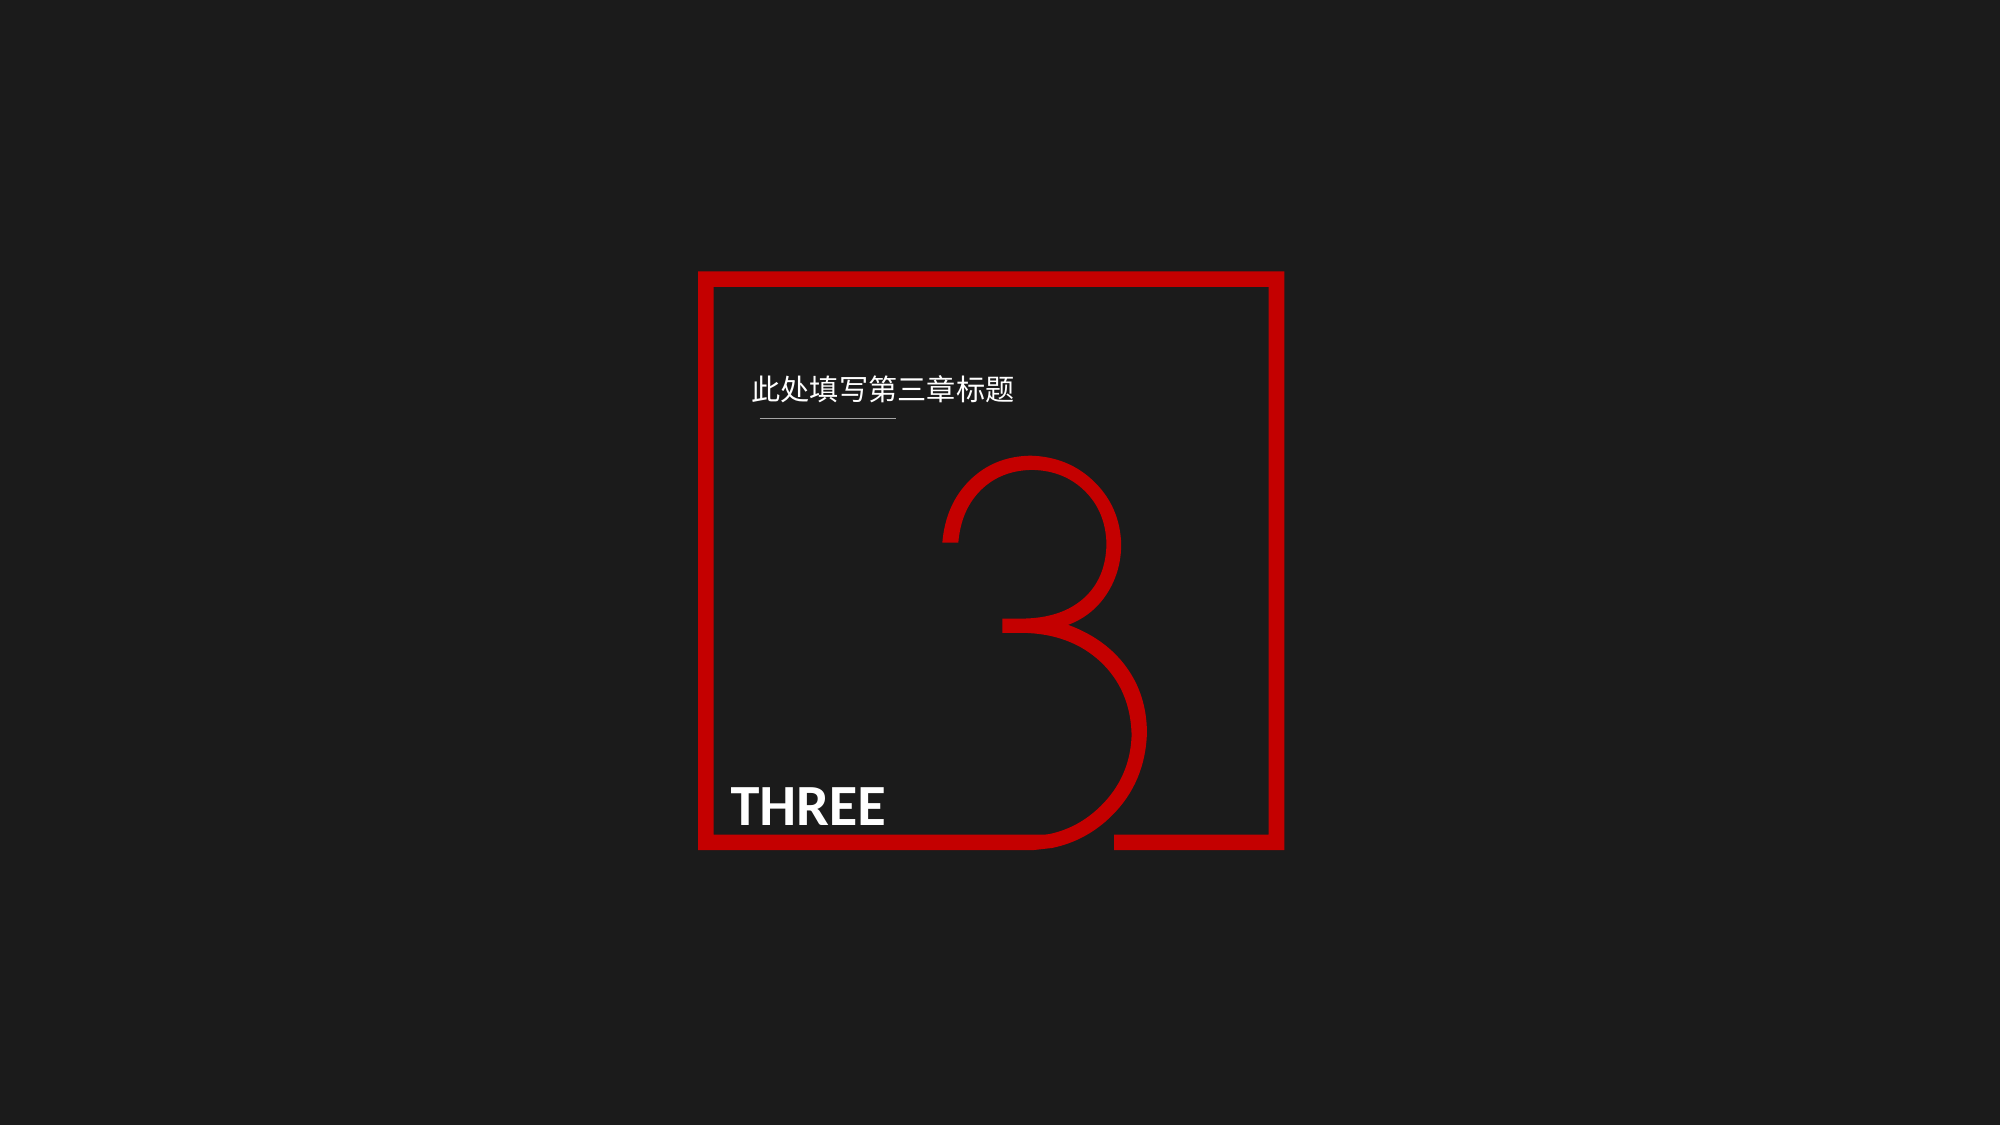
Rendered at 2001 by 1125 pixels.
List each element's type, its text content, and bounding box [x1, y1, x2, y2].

text_box [0, 0, 2000, 1125]
text_box 此处填写第三章标题 [736, 364, 1264, 414]
text_box [698, 271, 1285, 851]
text_box THREE [715, 759, 901, 845]
